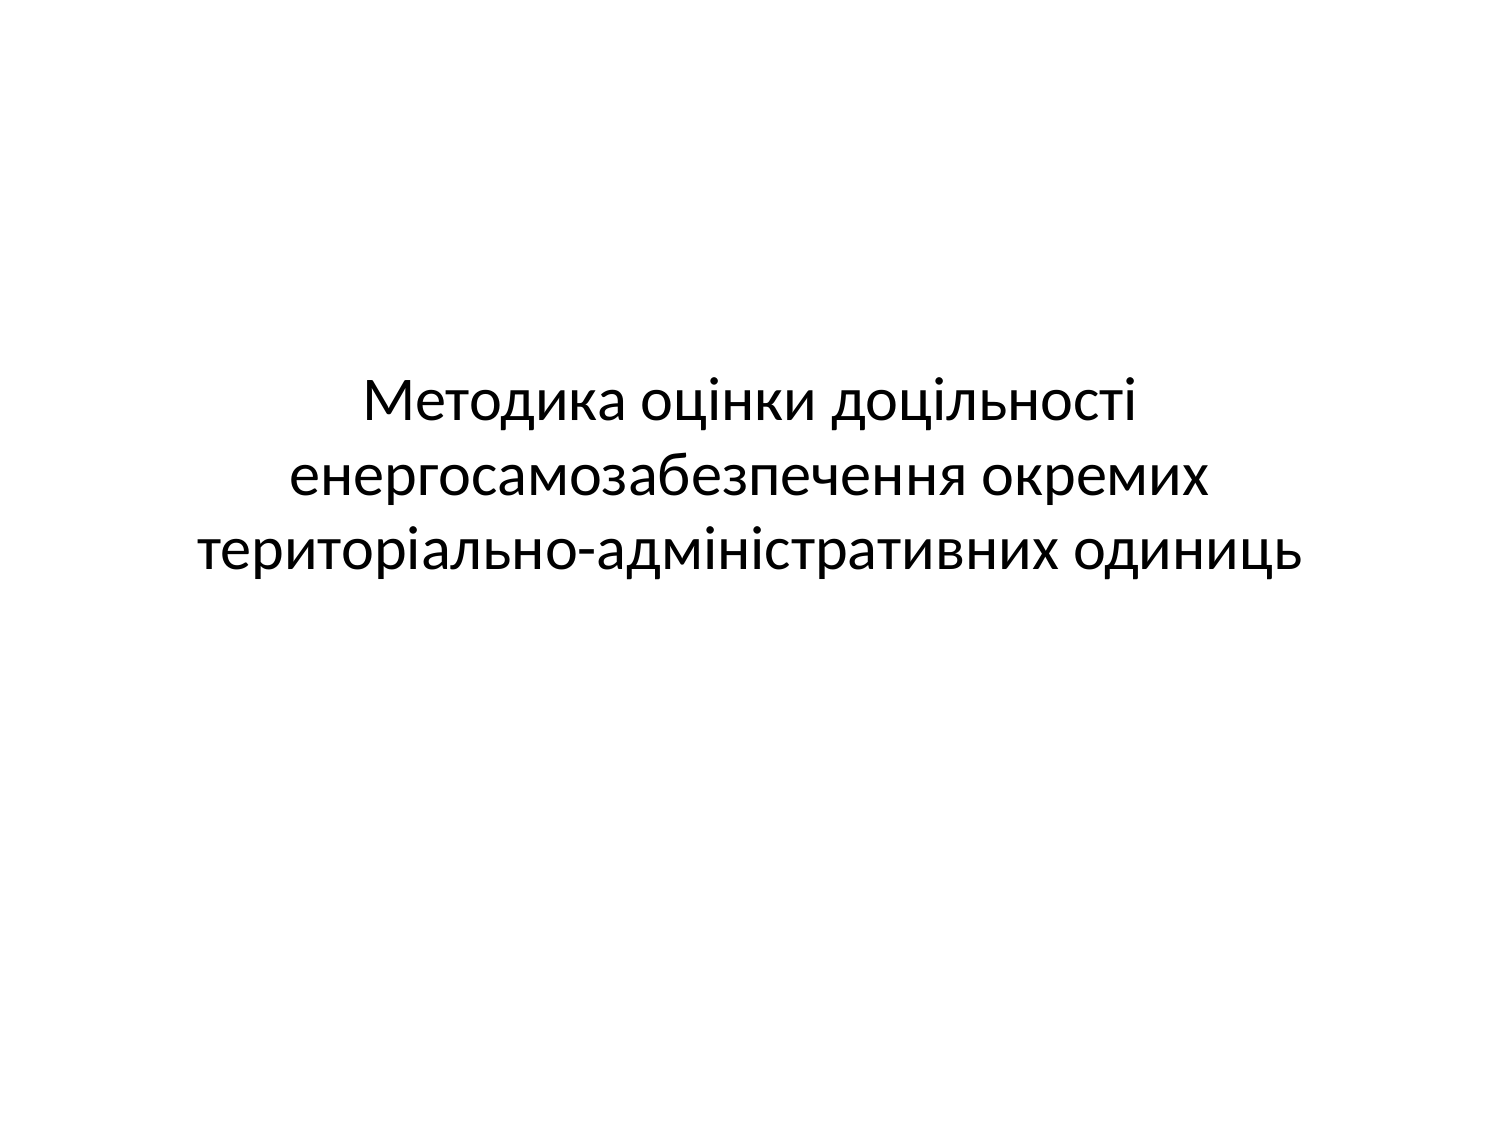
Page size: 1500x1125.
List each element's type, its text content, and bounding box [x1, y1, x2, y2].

title Методика оцінки доцільності енергосамозабезпечення окремих територіально-адміністративних одиниць [112, 349, 1388, 591]
